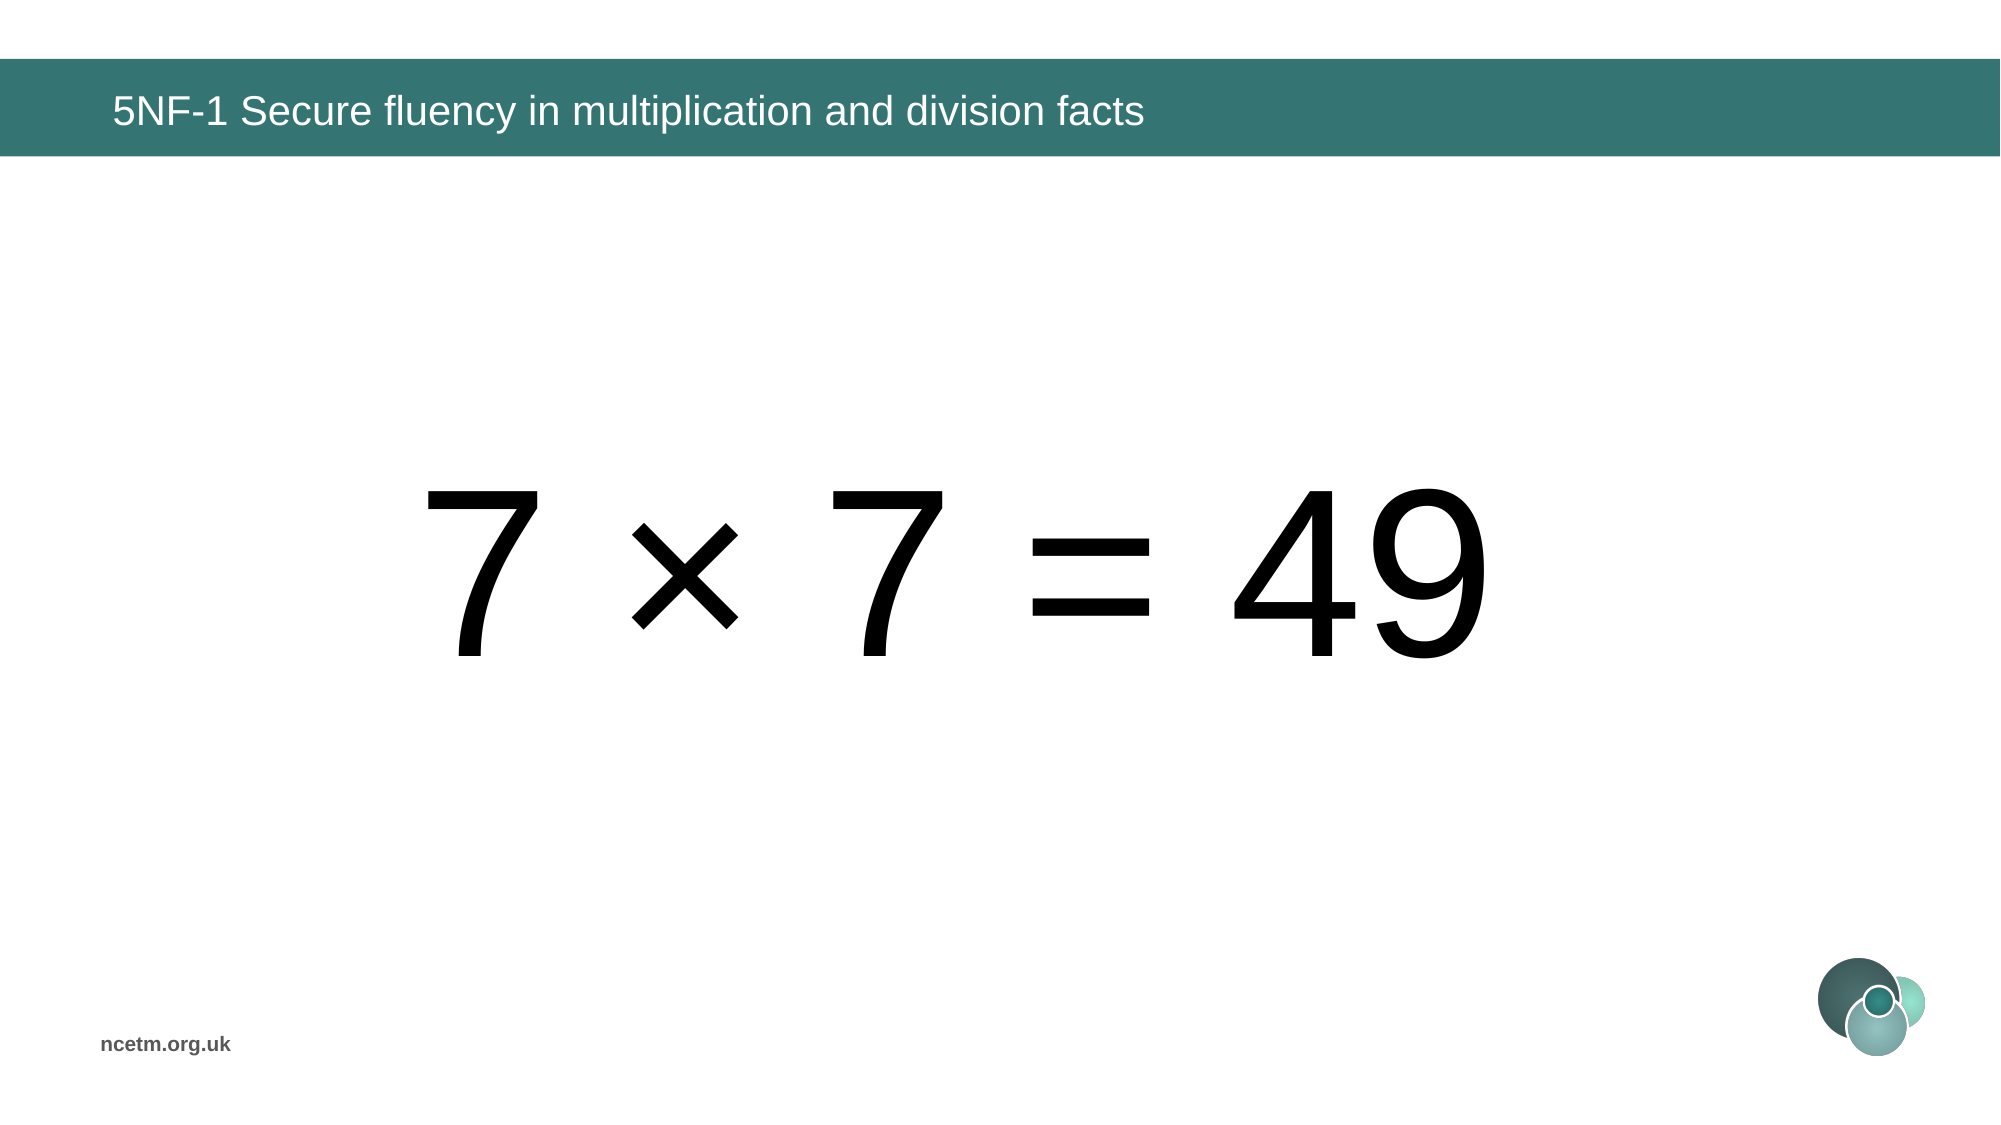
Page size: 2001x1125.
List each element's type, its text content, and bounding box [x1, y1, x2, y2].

title 5NF-1 Secure fluency in multiplication and division facts [97, 76, 1945, 147]
picture [1818, 958, 1925, 1056]
text_box 7 × 7 = [401, 409, 1214, 712]
text_box 49 [1214, 409, 1511, 712]
